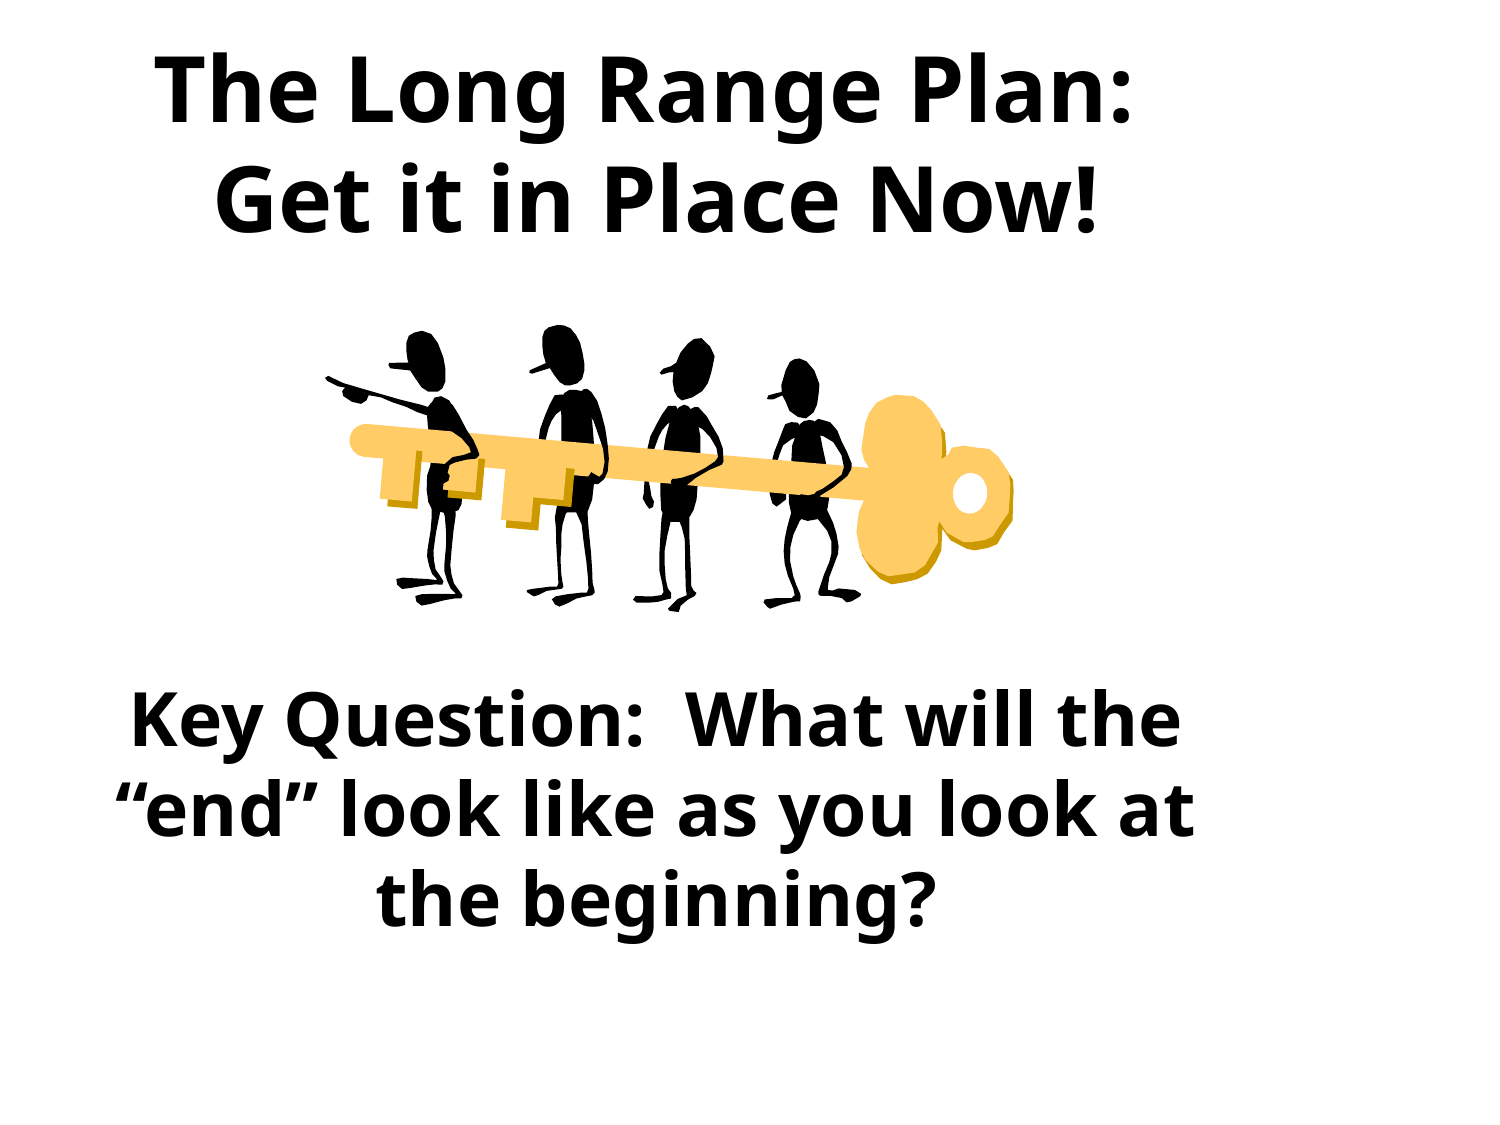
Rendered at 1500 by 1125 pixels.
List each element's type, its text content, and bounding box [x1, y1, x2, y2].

title The Long Range Plan: Get it in Place Now! Key Question: What will the “end” look like as you look at the beginning? [37, 174, 1276, 888]
picture [324, 324, 1014, 613]
